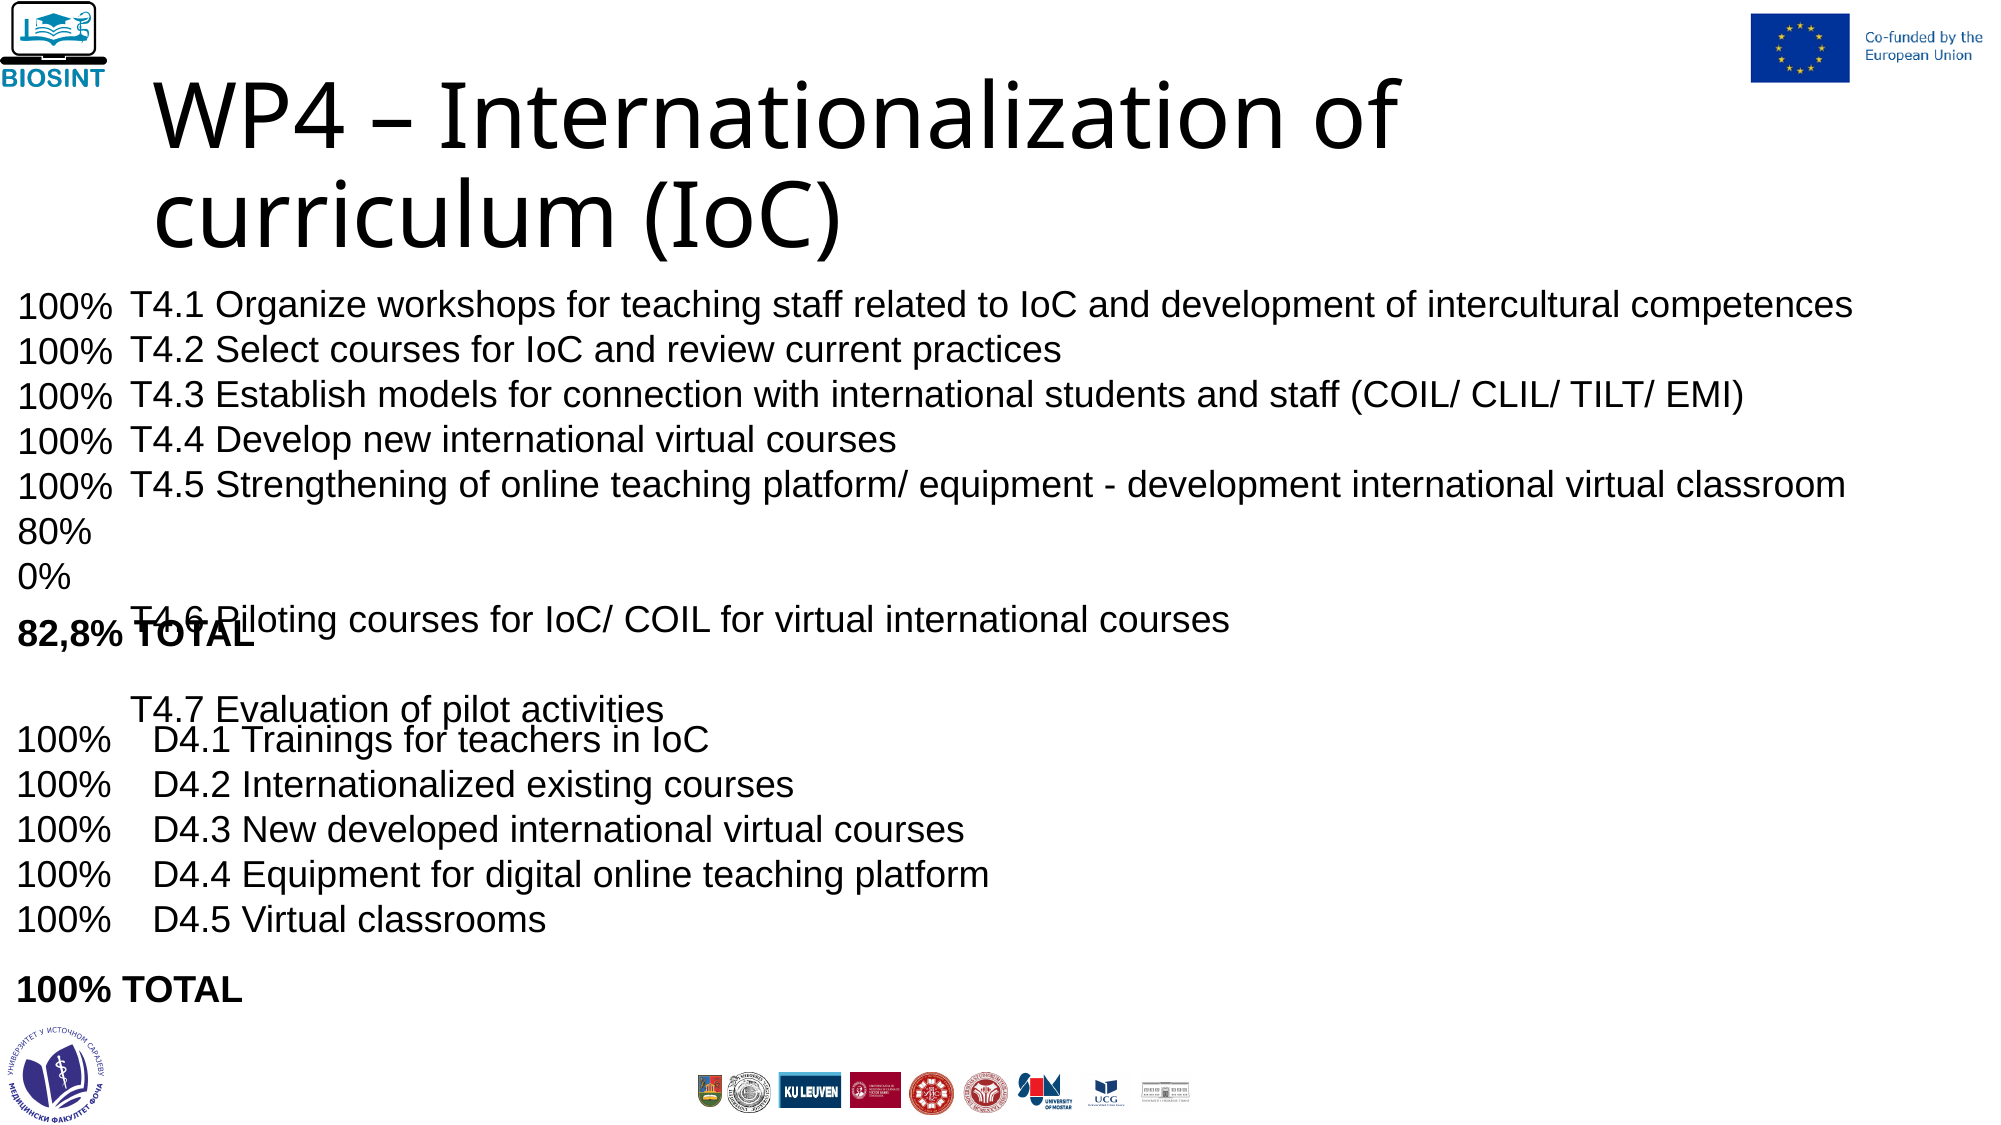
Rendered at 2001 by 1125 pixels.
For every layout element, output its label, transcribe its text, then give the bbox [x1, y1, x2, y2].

text_box 100% 100% 100% 100% 100% 100% TOTAL [0, 707, 320, 1018]
picture [0, 1, 107, 87]
picture [77, 79, 83, 87]
text_box 100% 100% 100% 100% 100% 80% 0% 82,8% TOTAL [0, 274, 322, 662]
text_box D4.1 Trainings for teachers in IoC D4.2 Internationalized existing courses D4.3 New developed international virtual courses D4.4 Equipment for digital online teaching platform D4.5 Virtual classrooms [320, 707, 1624, 948]
picture [32, 72, 40, 83]
title WP4 – Internationalization of curriculum (IoC) [137, 59, 1863, 272]
picture [1746, 1, 2000, 90]
text_box T4.1 Organize workshops for teaching staff related to IoC and development of intercultural competences T4.2 Select courses for IoC and review current practices T4.3 Establish models for connection with international students and staff (COIL/ CLIL/ TILT/ EMI) T4.4 Develop new international virtual courses T4.5 Strengthening of online teaching platform/ equipment - development international virtual classroom T4.6 Piloting courses for IoC/ COIL for virtual international courses T4.7 Evaluation of pilot activities [106, 272, 2000, 737]
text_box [698, 1072, 1196, 1125]
picture [3, 1024, 107, 1125]
